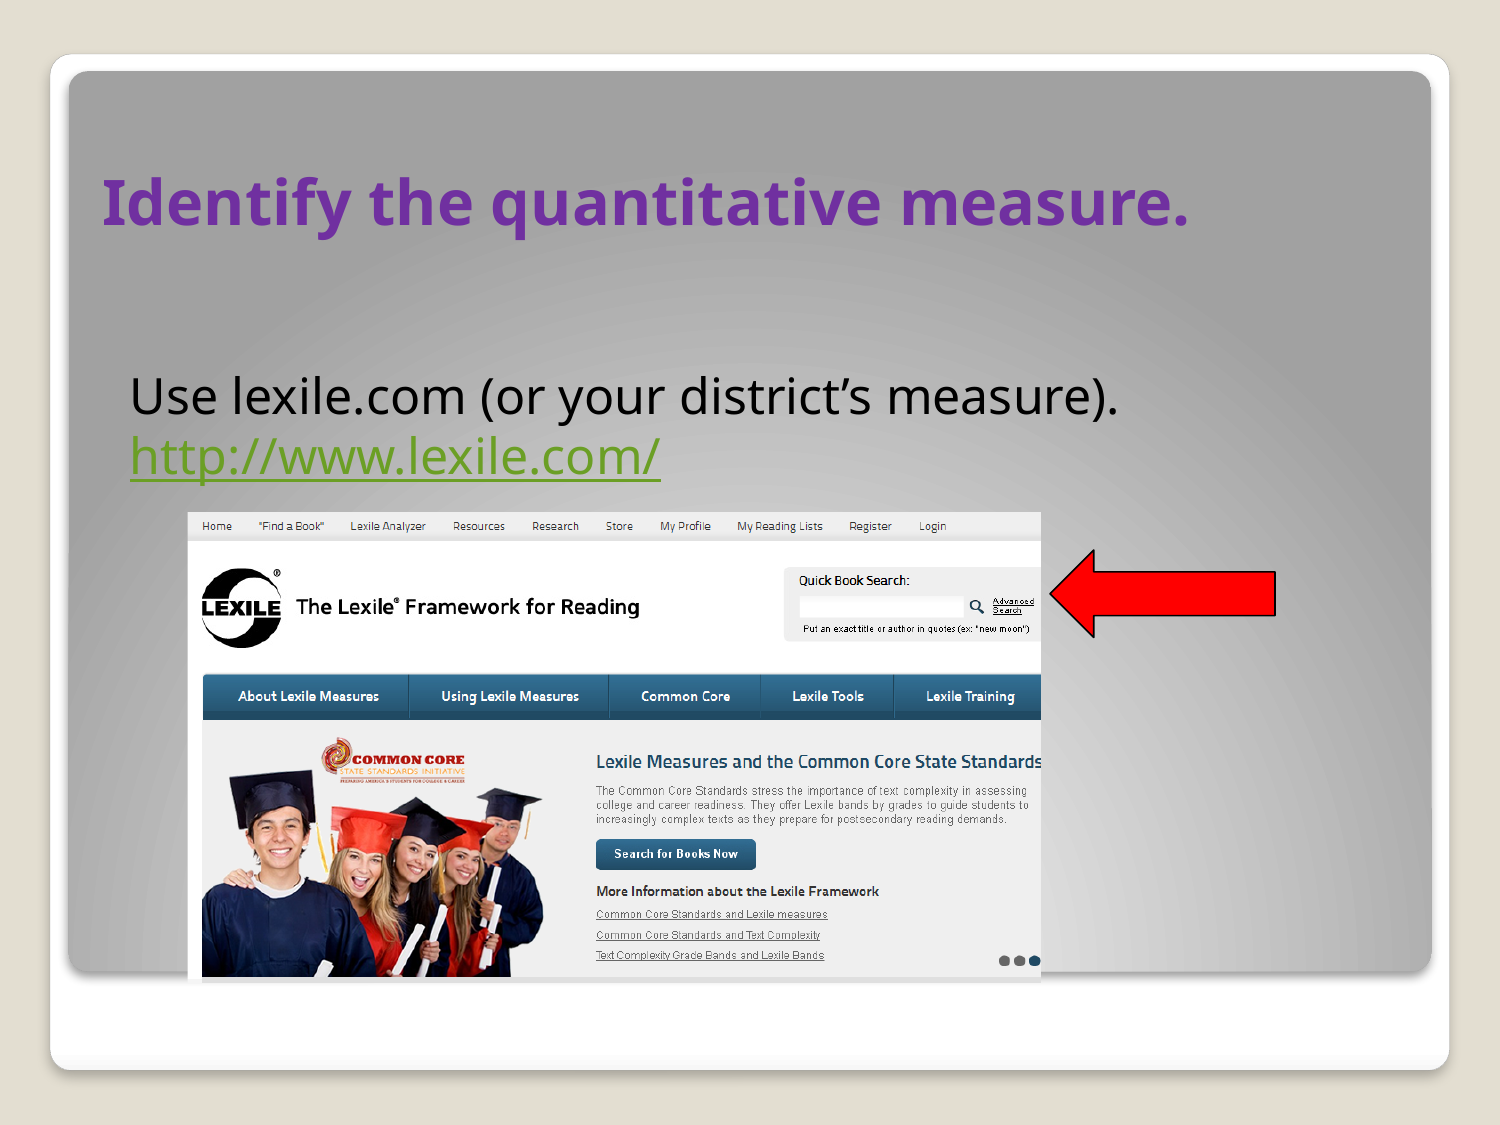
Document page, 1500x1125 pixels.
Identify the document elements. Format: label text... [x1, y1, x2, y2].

title Identify the quantitative measure. [87, 75, 1413, 313]
text_box [1050, 549, 1276, 638]
picture [187, 512, 1042, 983]
list Use lexile.com (or your district’s measure). http://www.lexile.com/ [99, 350, 1425, 500]
